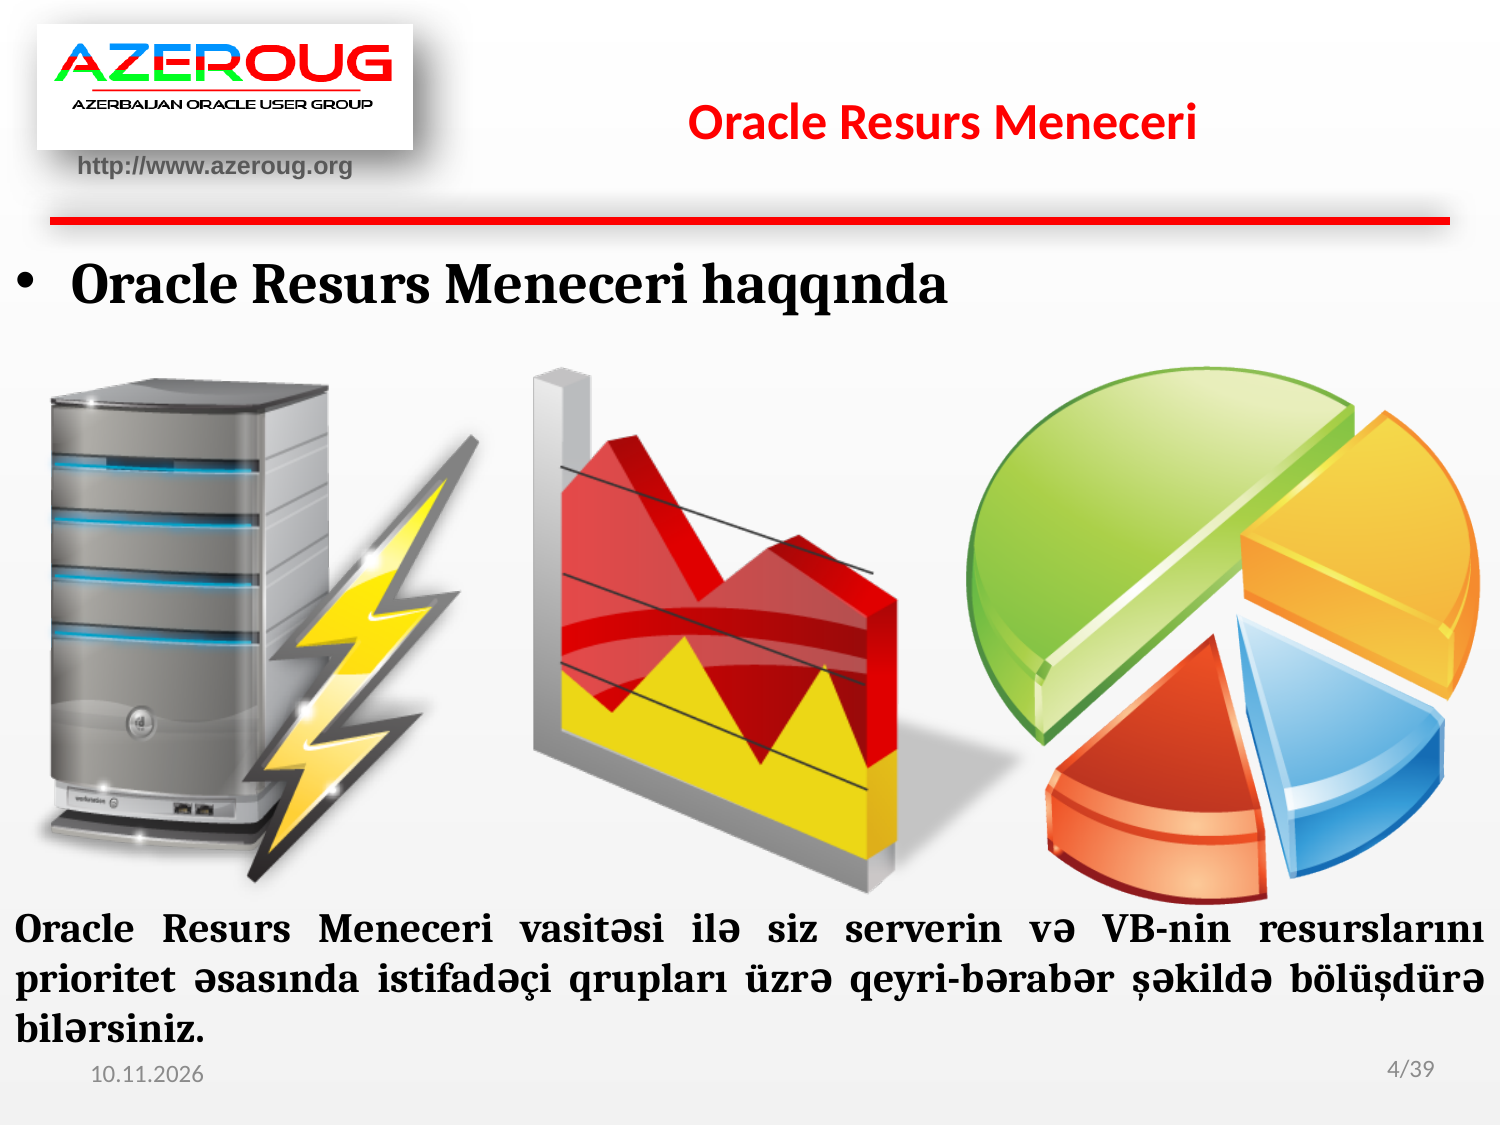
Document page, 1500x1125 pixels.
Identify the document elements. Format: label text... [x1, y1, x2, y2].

picture [0, 349, 1500, 913]
title Oracle Resurs Meneceri [487, 49, 1401, 188]
picture [50, 217, 1450, 225]
text_box Oracle Resurs Meneceri haqqında [0, 237, 1500, 349]
text_box Oracle Resurs Meneceri haqqında [0, 1058, 1500, 1125]
picture [37, 24, 413, 150]
text_box Oracle Resurs Meneceri vasitəsi ilə siz serverin və VB-nin resurslarını prioritet əsasında istifadəçi qrupları üzrə qeyri-bərabər şəkildə bölüşdürə bilərsiniz. [0, 920, 1500, 1058]
